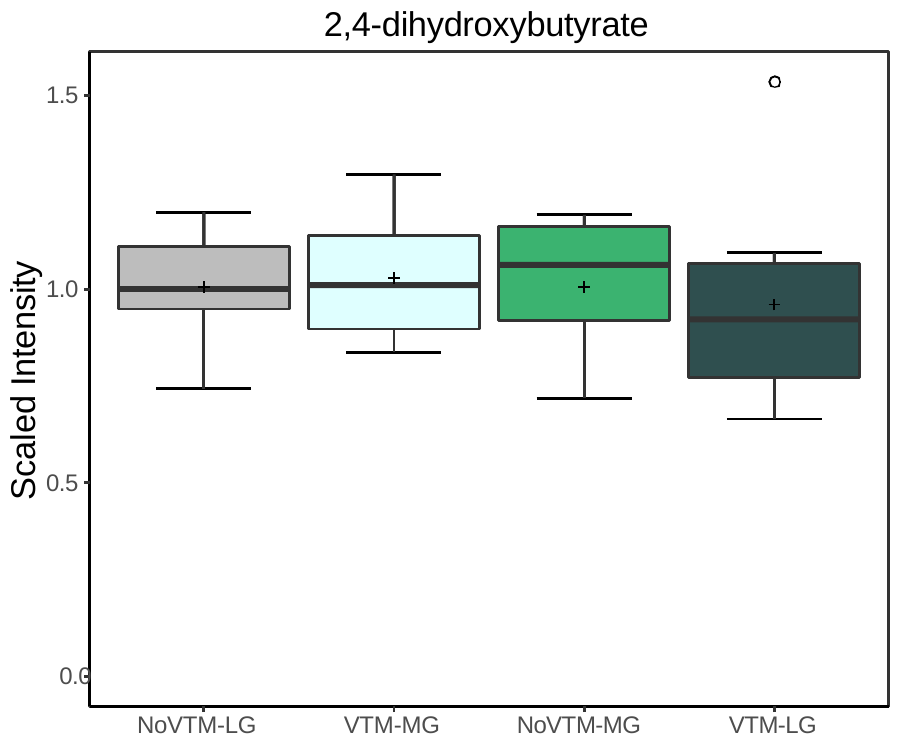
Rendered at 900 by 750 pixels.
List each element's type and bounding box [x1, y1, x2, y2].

slide_number [134, 713, 290, 750]
text_box [83, 50, 891, 738]
text_box [1, 256, 82, 503]
text_box [44, 77, 82, 109]
footer [57, 661, 95, 750]
text_box [321, 0, 657, 44]
